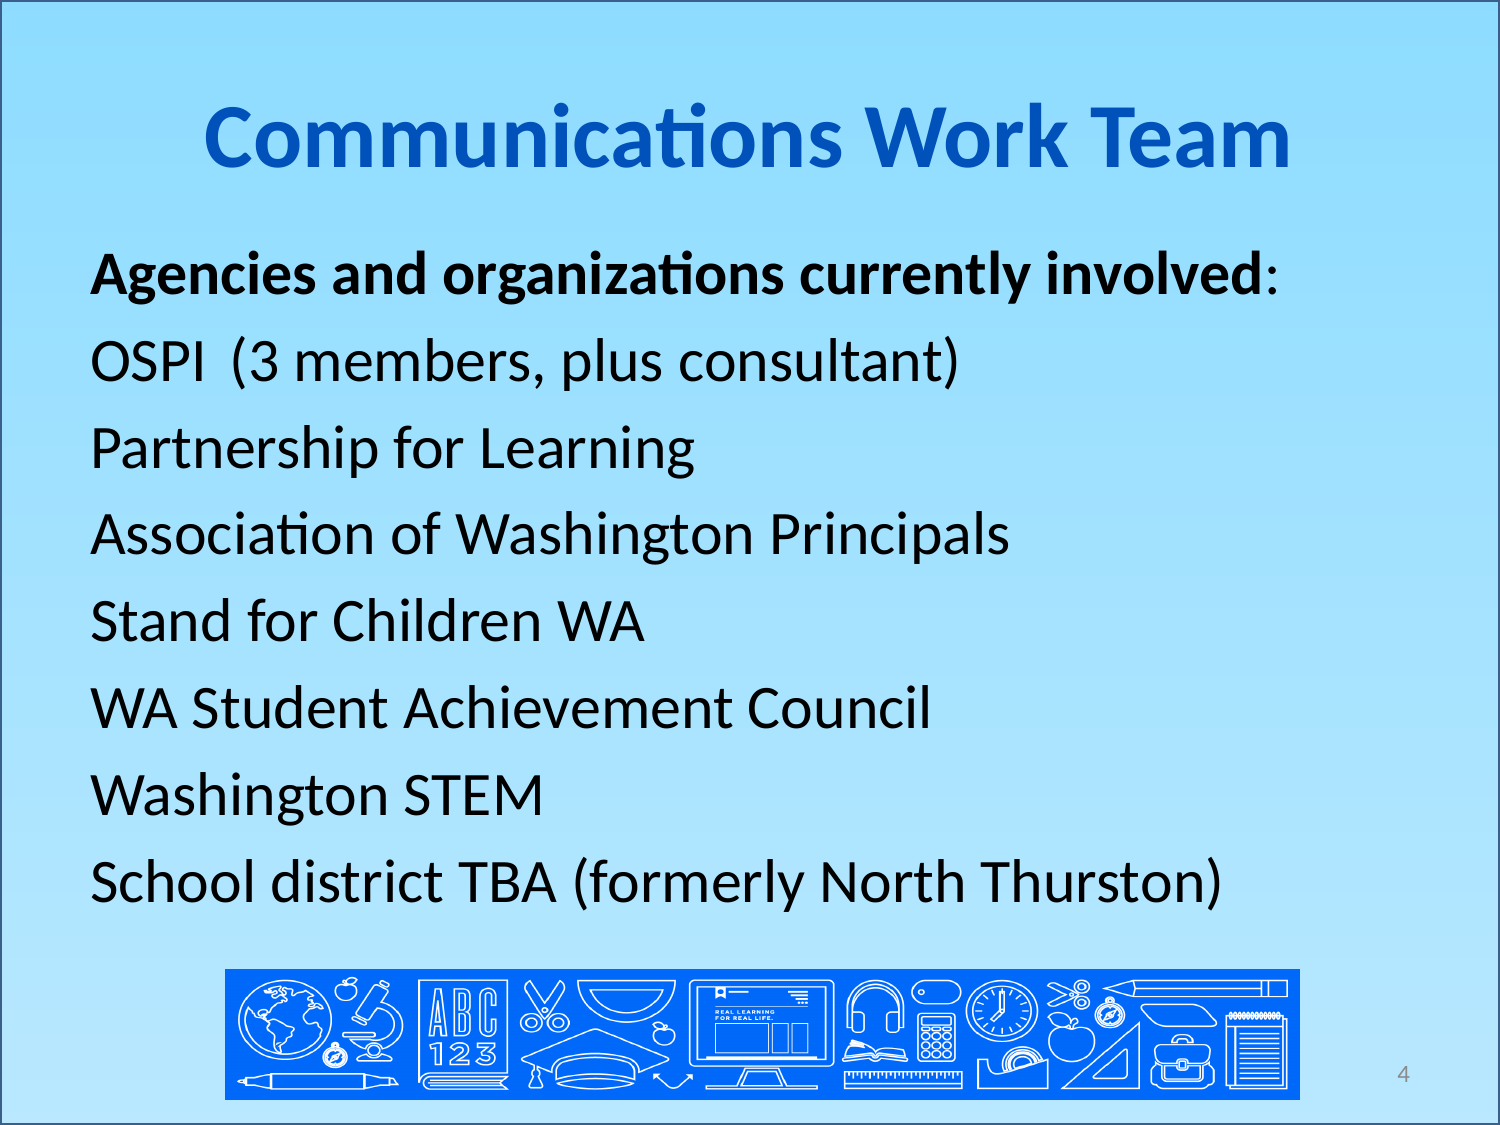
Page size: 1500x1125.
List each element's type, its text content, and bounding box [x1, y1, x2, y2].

slide_number 4 [1074, 1042, 1425, 1103]
title Communications Work Team [75, 37, 1425, 224]
picture [225, 969, 1300, 1100]
list Agencies and organizations currently involved: OSPI (3 members, plus consultant) Partnership for Learning Association of Washington Principals Stand for Children WA WA Student Achievement Council Washington STEM School district TBA (formerly North Thurston) [75, 224, 1425, 925]
